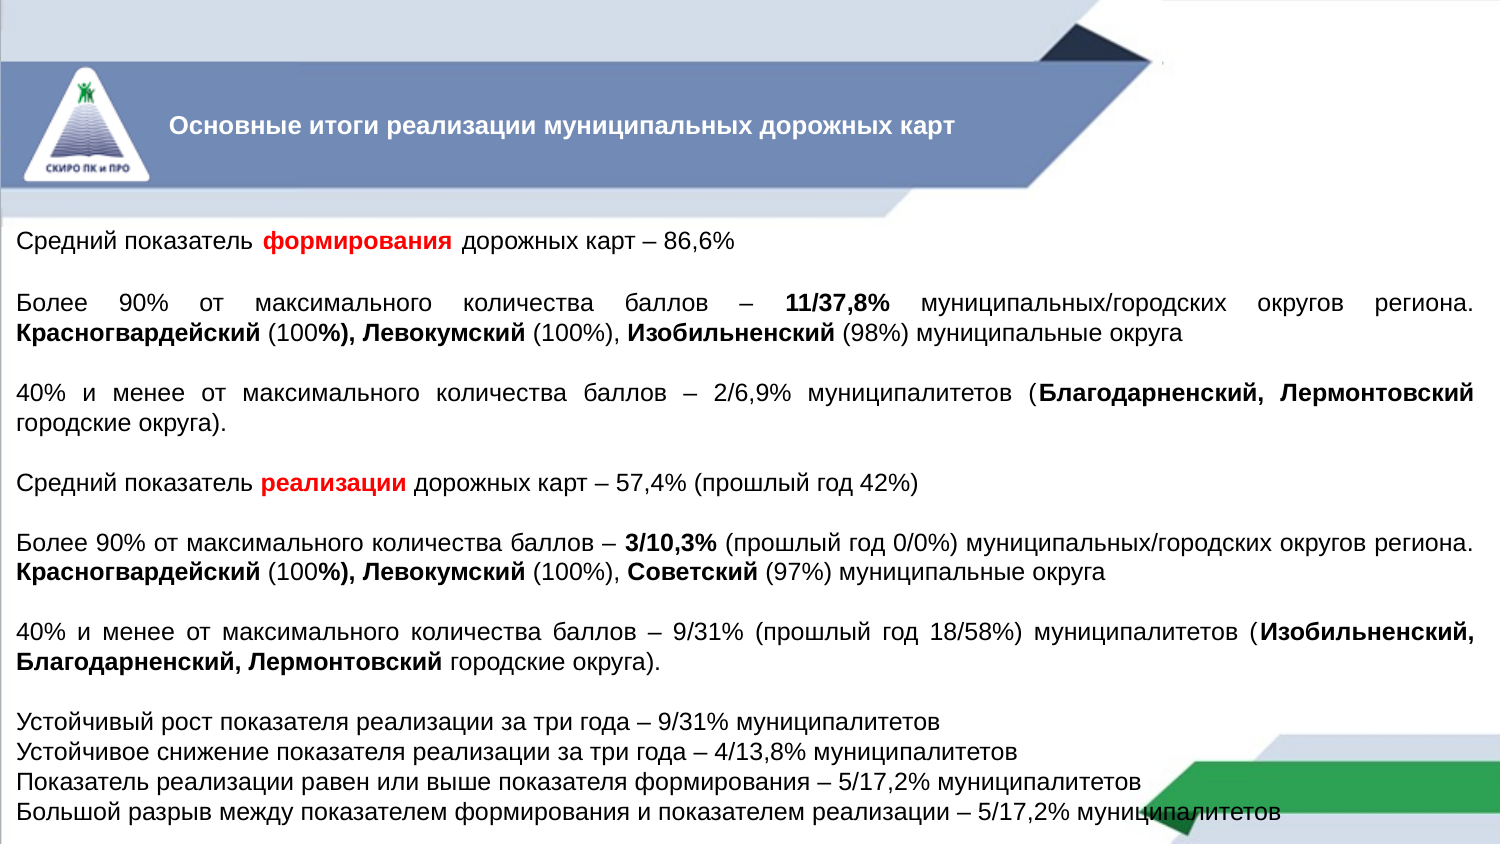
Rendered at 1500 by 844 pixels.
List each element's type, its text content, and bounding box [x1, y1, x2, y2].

title Основные итоги реализации муниципальных дорожных карт [147, 91, 978, 188]
picture [0, 0, 1500, 844]
text_box Средний показатель формирования дорожных карт – 86,6% Более 90% от максимального количества баллов – 11/37,8% муниципальных/городских округов региона. Красногвардейский (100%), Левокумский (100%), Изобильненский (98%) муниципальные округа 40% и менее от максимального количества баллов – 2/6,9% муниципалитетов (Благодарненский, Лермонтовский городские округа). Средний показатель реализации дорожных карт – 57,4% (прошлый год 42%) Более 90% от максимального количества баллов – 3/10,3% (прошлый год 0/0%) муниципальных/городских округов региона. Красногвардейский (100%), Левокумский (100%), Советский (97%) муниципальные округа 40% и менее от максимального количества баллов – 9/31% (прошлый год 18/58%) муниципалитетов (Изобильненский, Благодарненский, Лермонтовский городские округа). Устойчивый рост показателя реализации за три года – 9/31% муниципалитетов Устойчивое снижение показателя реализации за три года – 4/13,8% муниципалитетов Показатель реализации равен или выше показателя формирования – 5/17,2% муниципалитетов Большой разрыв между показателем формирования и показателем реализации – 5/17,2% муниципалитетов [1, 209, 1490, 833]
